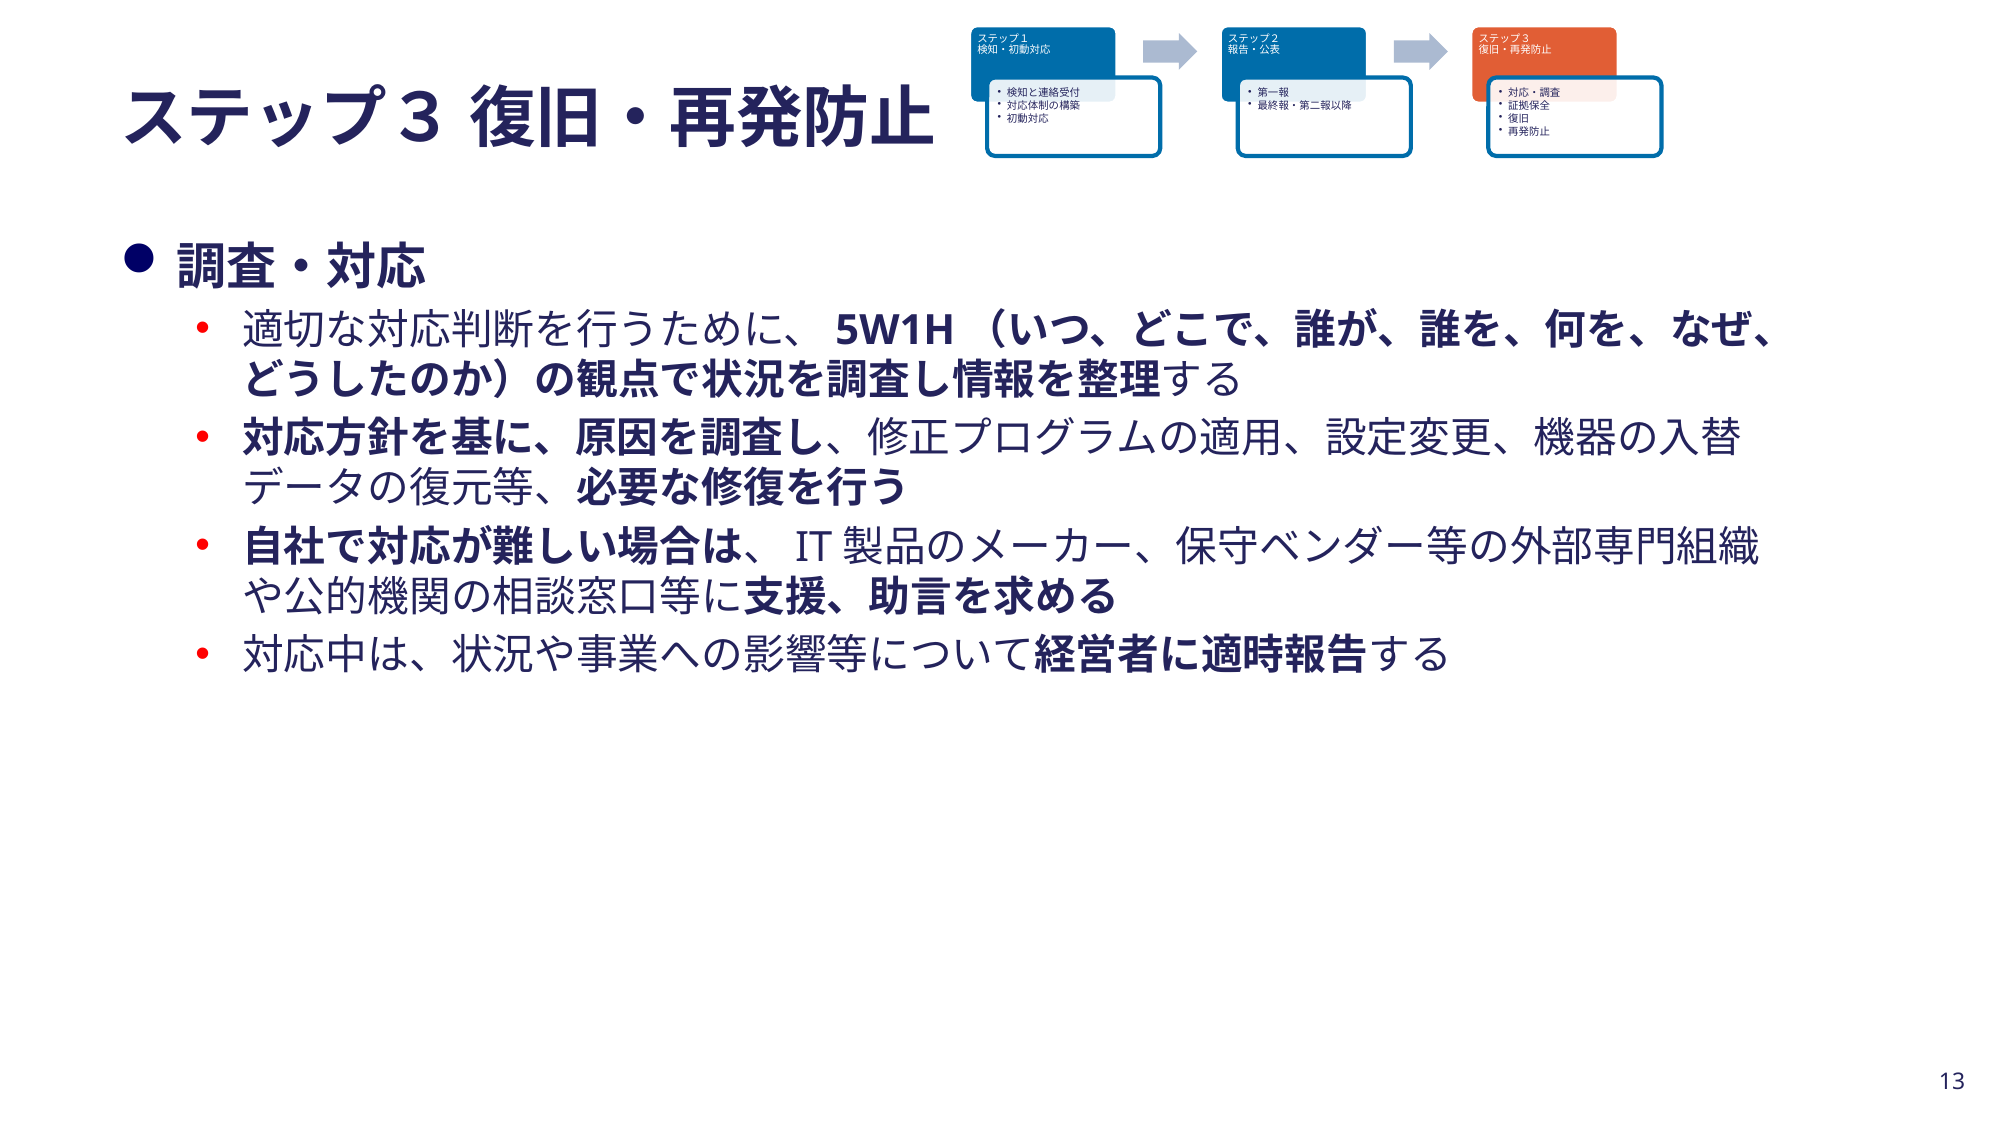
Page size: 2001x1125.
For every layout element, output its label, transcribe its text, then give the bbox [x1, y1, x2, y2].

title ステップ３ 復旧・再発防止 [105, 51, 1428, 163]
slide_number 13 [1513, 1058, 1981, 1107]
list 調査・対応 適切な対応判断を行うために、5W1H（いつ、どこで、誰が、誰を、何を、なぜ、どうしたのか）の観点で状況を調査し情報を整理する 対応方針を基に、原因を調査し、修正プログラムの適用、設定変更、機器の入替データの復元等、必要な修復を行う 自社で対応が難しい場合は、IT製品のメーカー、保守ベンダー等の外部専門組織や公的機関の相談窓口等に支援、助言を求める 対応中は、状況や事業への影響等について経営者に適時報告する [105, 226, 1810, 1006]
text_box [968, 51, 1663, 131]
